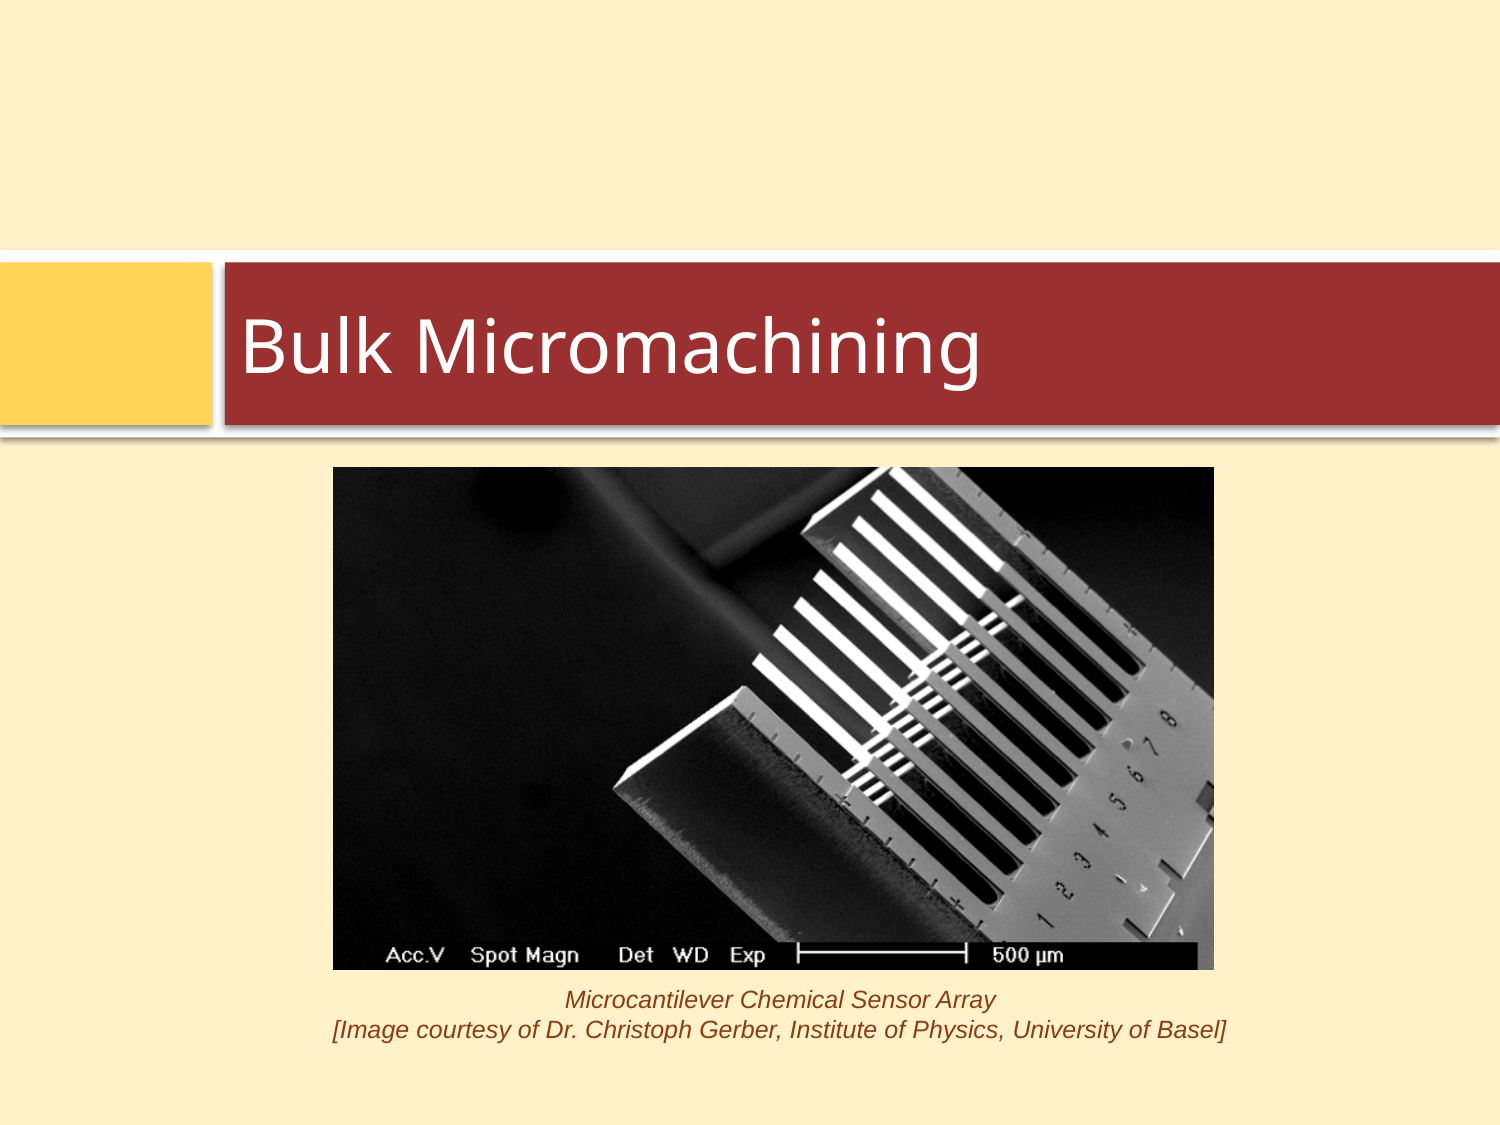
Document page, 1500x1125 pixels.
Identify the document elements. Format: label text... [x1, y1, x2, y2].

picture [333, 467, 1214, 971]
text_box Microcantilever Chemical Sensor Array [Image courtesy of Dr. Christoph Gerber, Institute of Physics, University of Basel] [318, 976, 1244, 1051]
title Bulk Micromachining [225, 262, 1475, 425]
